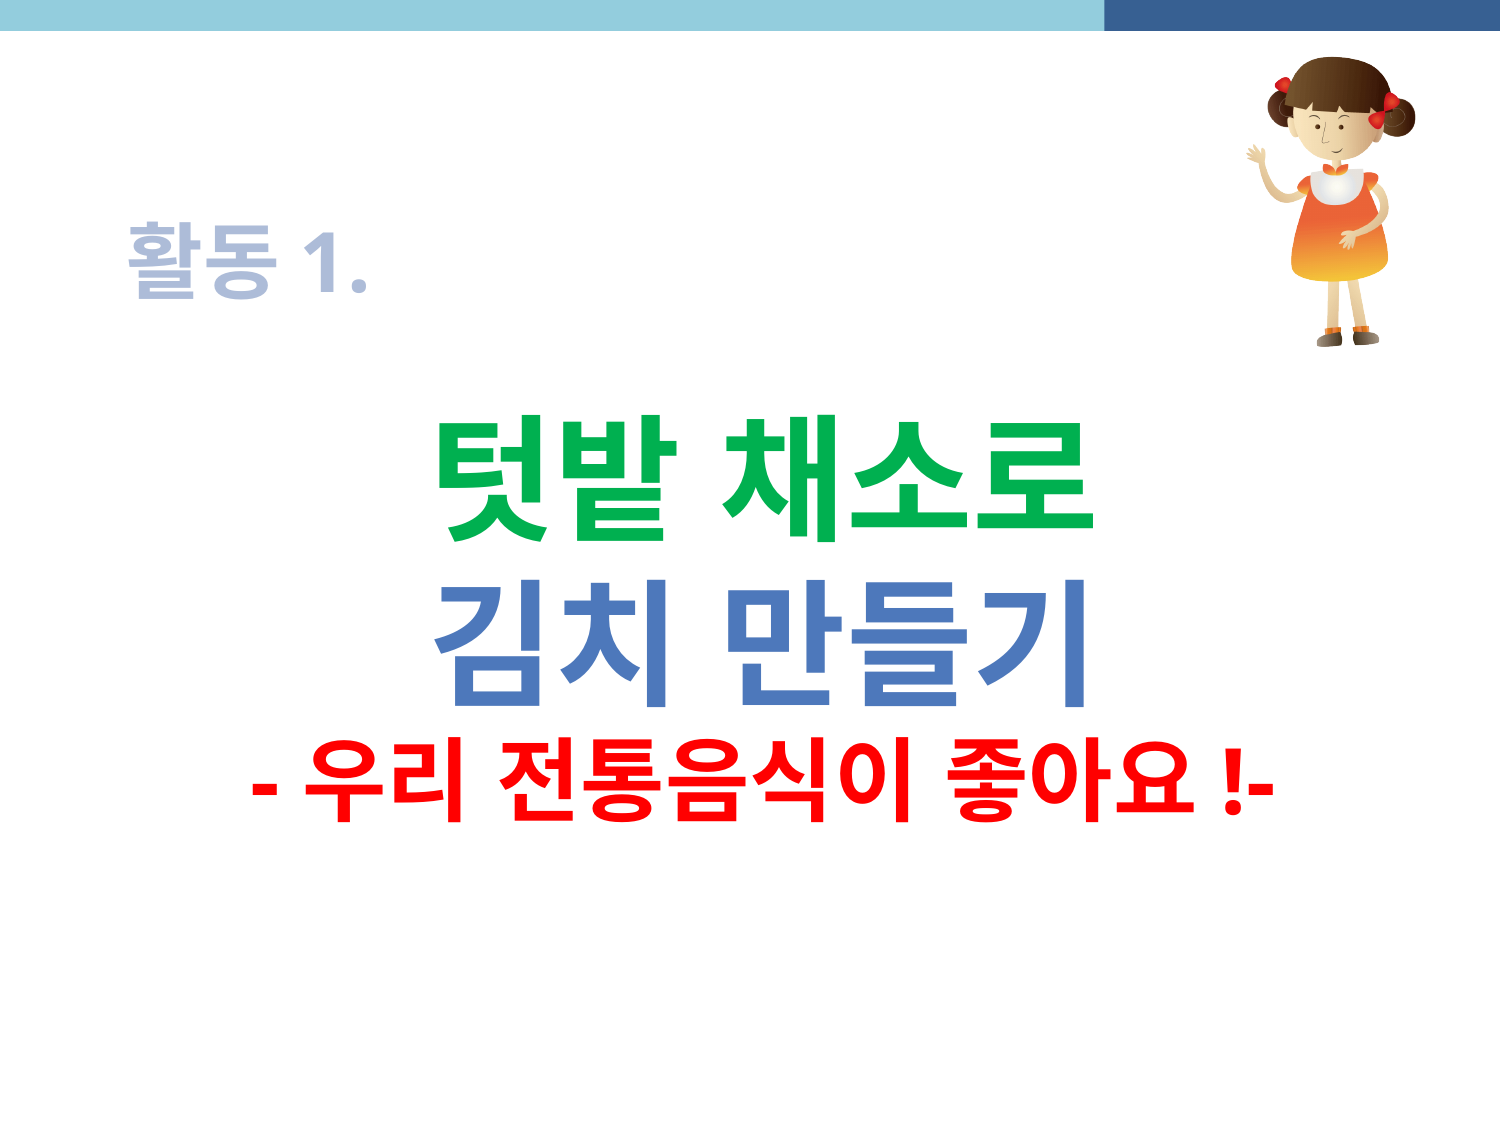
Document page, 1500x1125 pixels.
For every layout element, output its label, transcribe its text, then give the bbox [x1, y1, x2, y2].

picture [1245, 54, 1416, 347]
text_box [1102, 0, 1500, 33]
text_box 텃밭 채소로 김치 만들기 -우리 전통음식이 좋아요!- [0, 385, 1495, 840]
text_box 활동1. [112, 201, 491, 317]
text_box [0, 0, 1102, 33]
